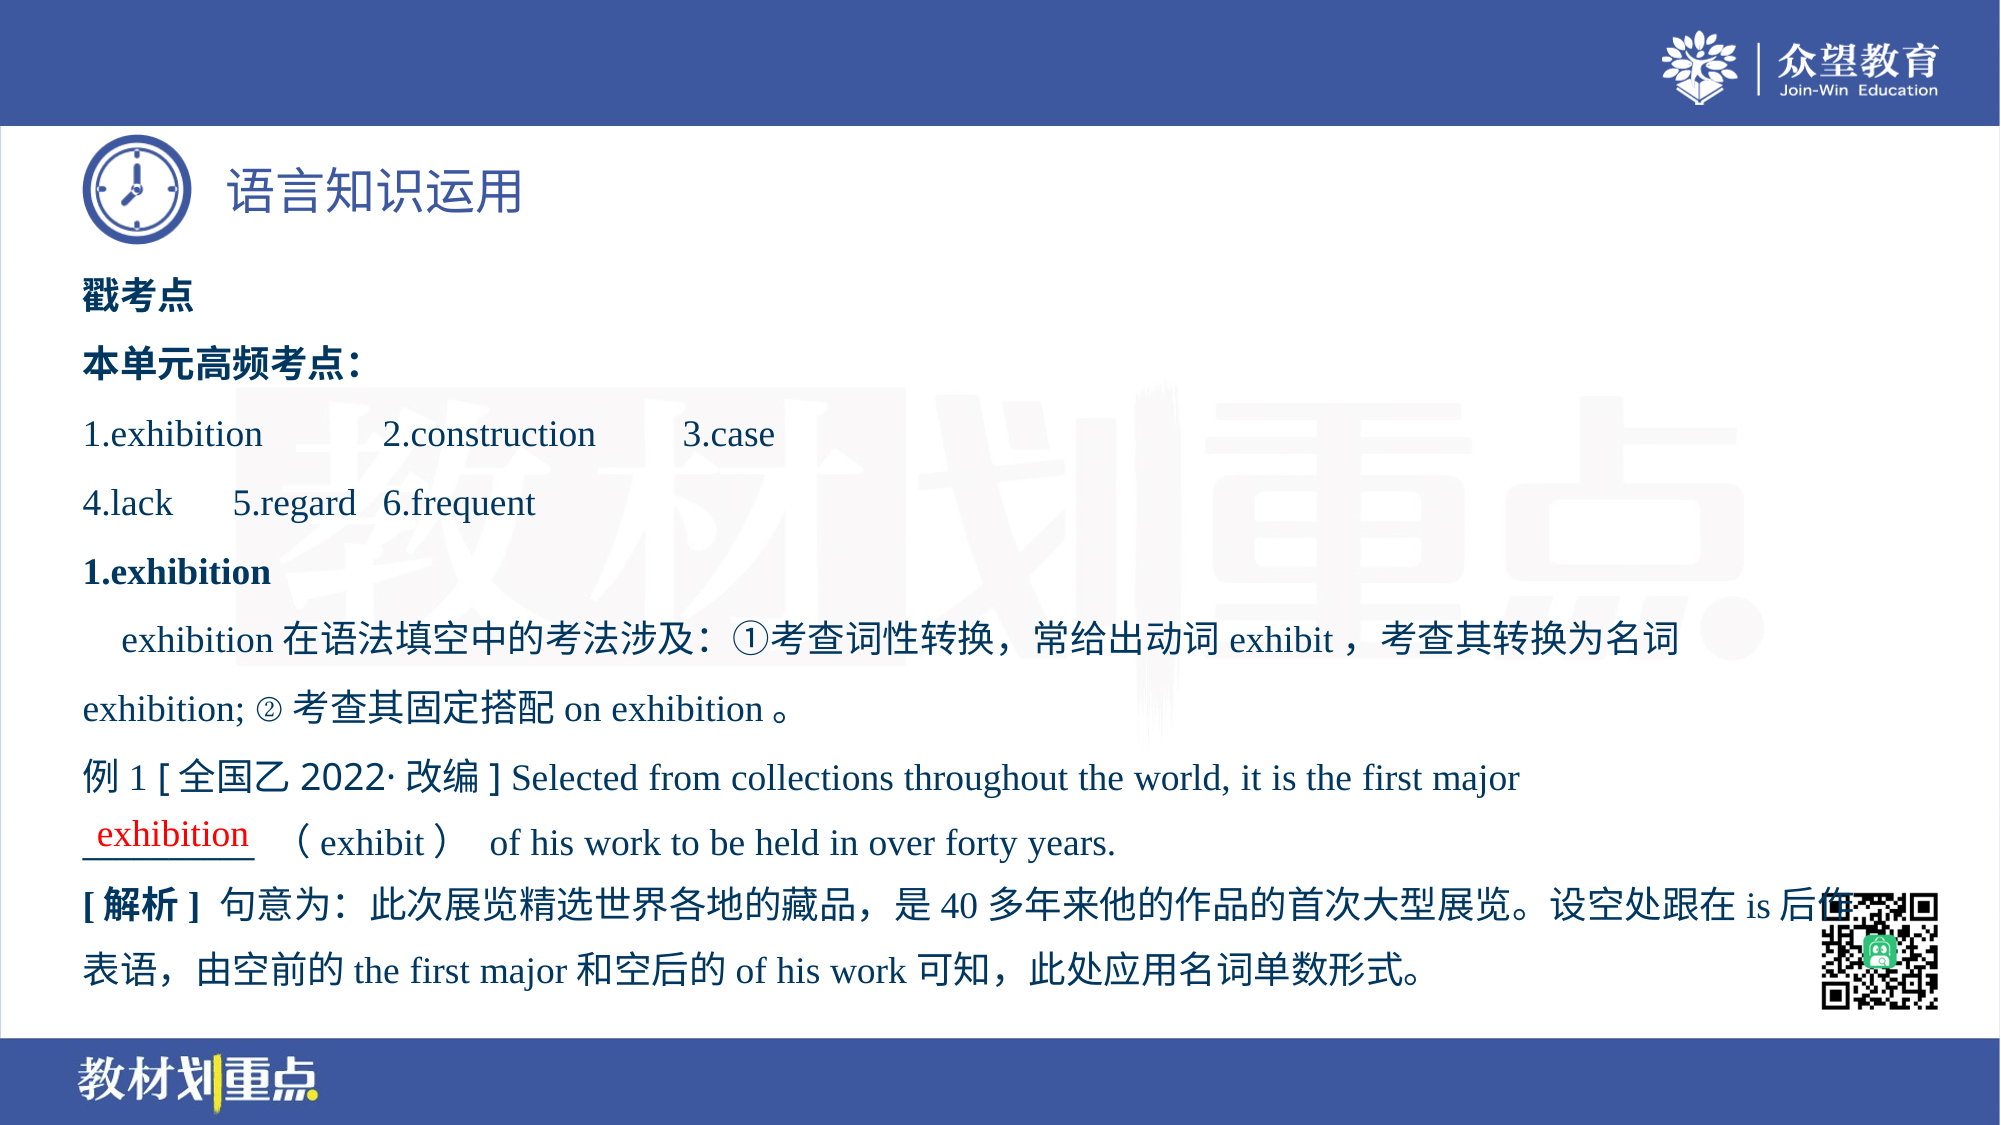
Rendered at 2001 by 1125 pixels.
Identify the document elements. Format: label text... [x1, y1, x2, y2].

text_box [解析] 句意为：此次展览精选世界各地的藏品，是40多年来他的作品的首次大型展览。设空处跟在is后作 表语，由空前的the first major和空后的of his work可知，此处应用名词单数形式。 [82, 857, 1817, 984]
picture [0, 0, 2000, 1125]
text_box exhibition [83, 789, 263, 848]
text_box 戳考点 本单元高频考点： 1.exhibition 2.construction 3.case 4.lack 5.regard 6.frequent 1.exhibition exhibition在语法填空中的考法涉及：①考查词性转换，常给出动词exhibit，考查其转换为名词 exhibition; ②考查其固定搭配on exhibition。 例1 [全国乙2022·改编] Selected from collections throughout the world, it is the first major __________ （exhibit） of his work to be held in over forty years. [82, 248, 1817, 856]
